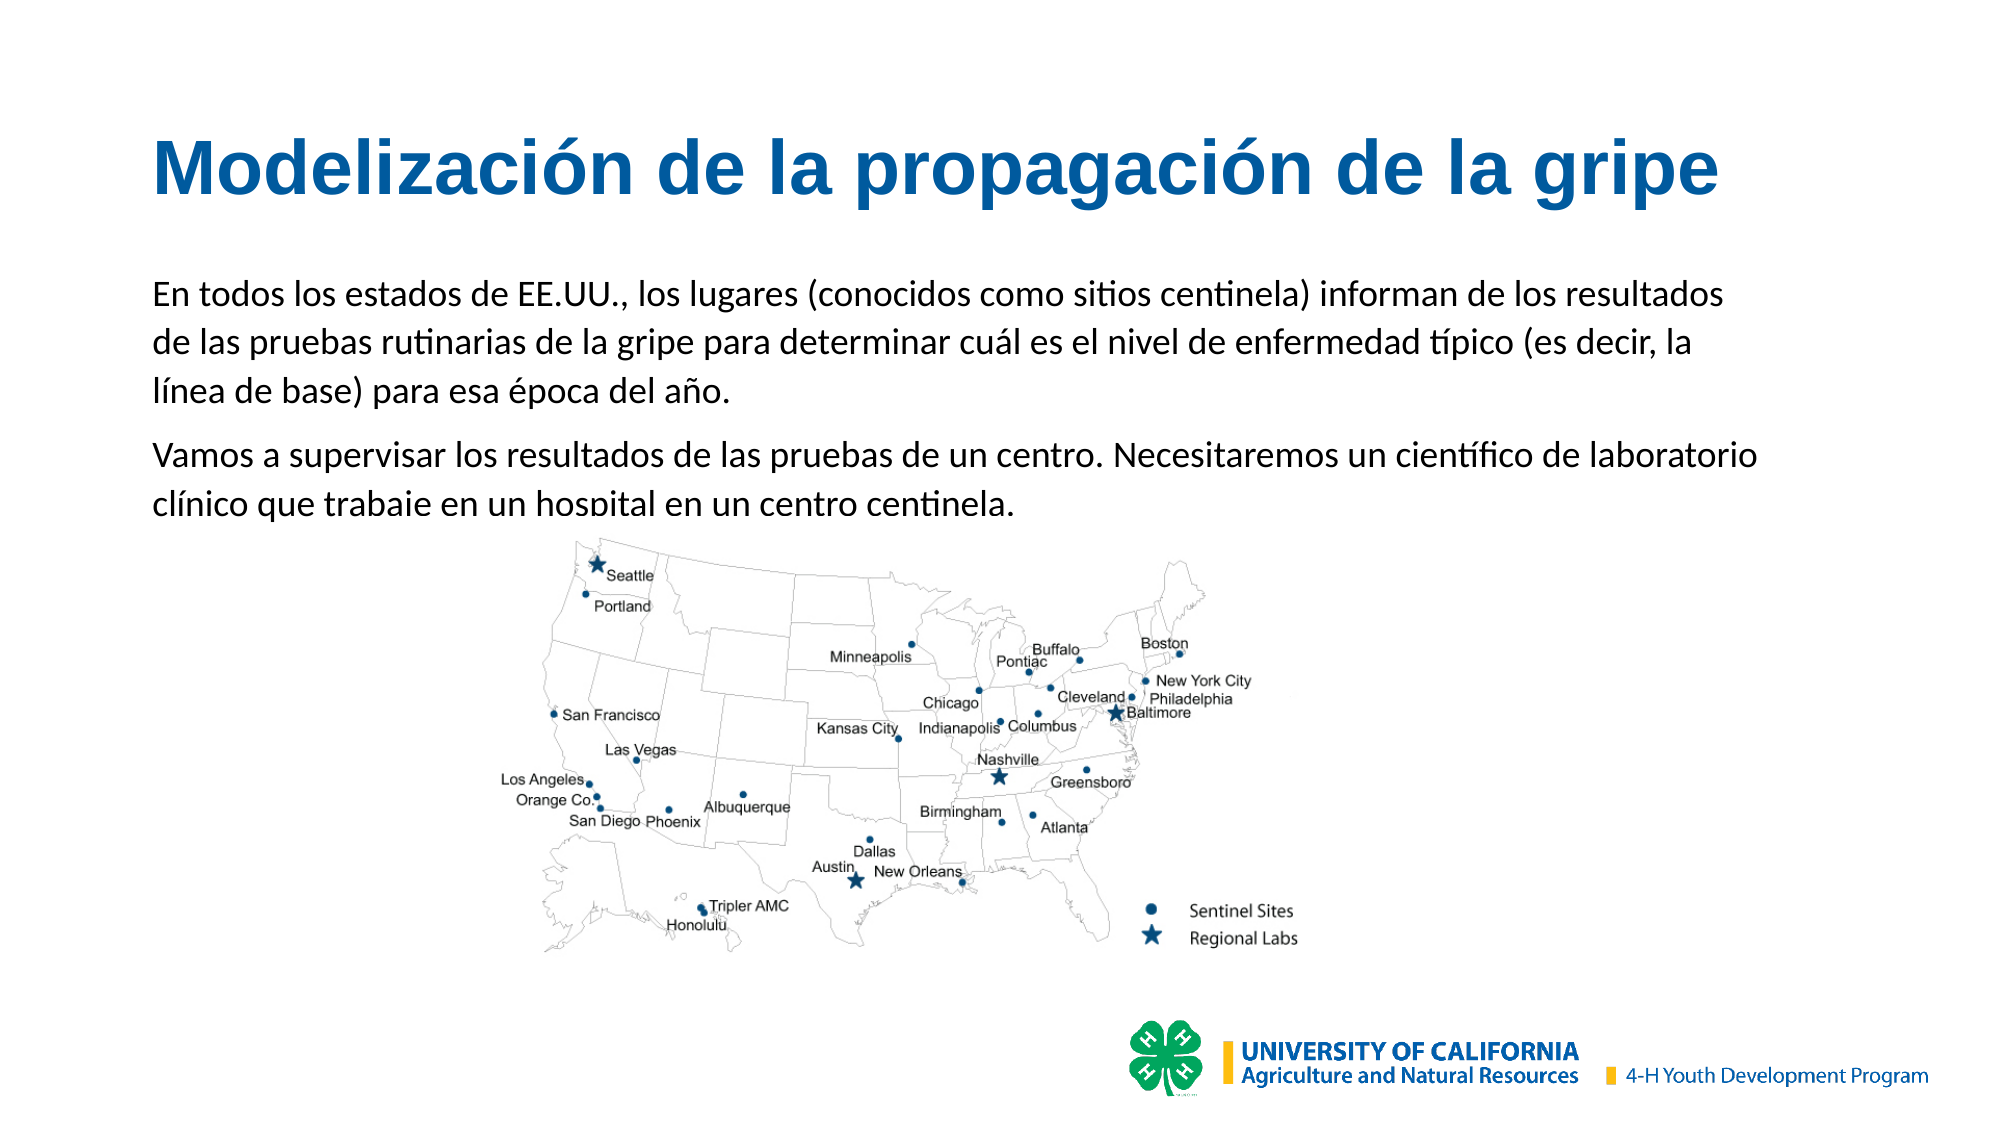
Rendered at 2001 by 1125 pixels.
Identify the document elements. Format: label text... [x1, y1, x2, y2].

picture [1125, 1014, 1935, 1100]
picture [375, 516, 1373, 974]
text_box En todos los estados de EE.UU., los lugares (conocidos como sitios centinela) informan de los resultados de las pruebas rutinarias de la gripe para determinar cuál es el nivel de enfermedad típico (es decir, la línea de base) para esa época del año. Vamos a supervisar los resultados de las pruebas de un centro. Necesitaremos un científico de laboratorio clínico que trabaje en un hospital en un centro centinela. [137, 258, 1785, 531]
title Modelización de la propagación de la gripe [137, 120, 1863, 300]
